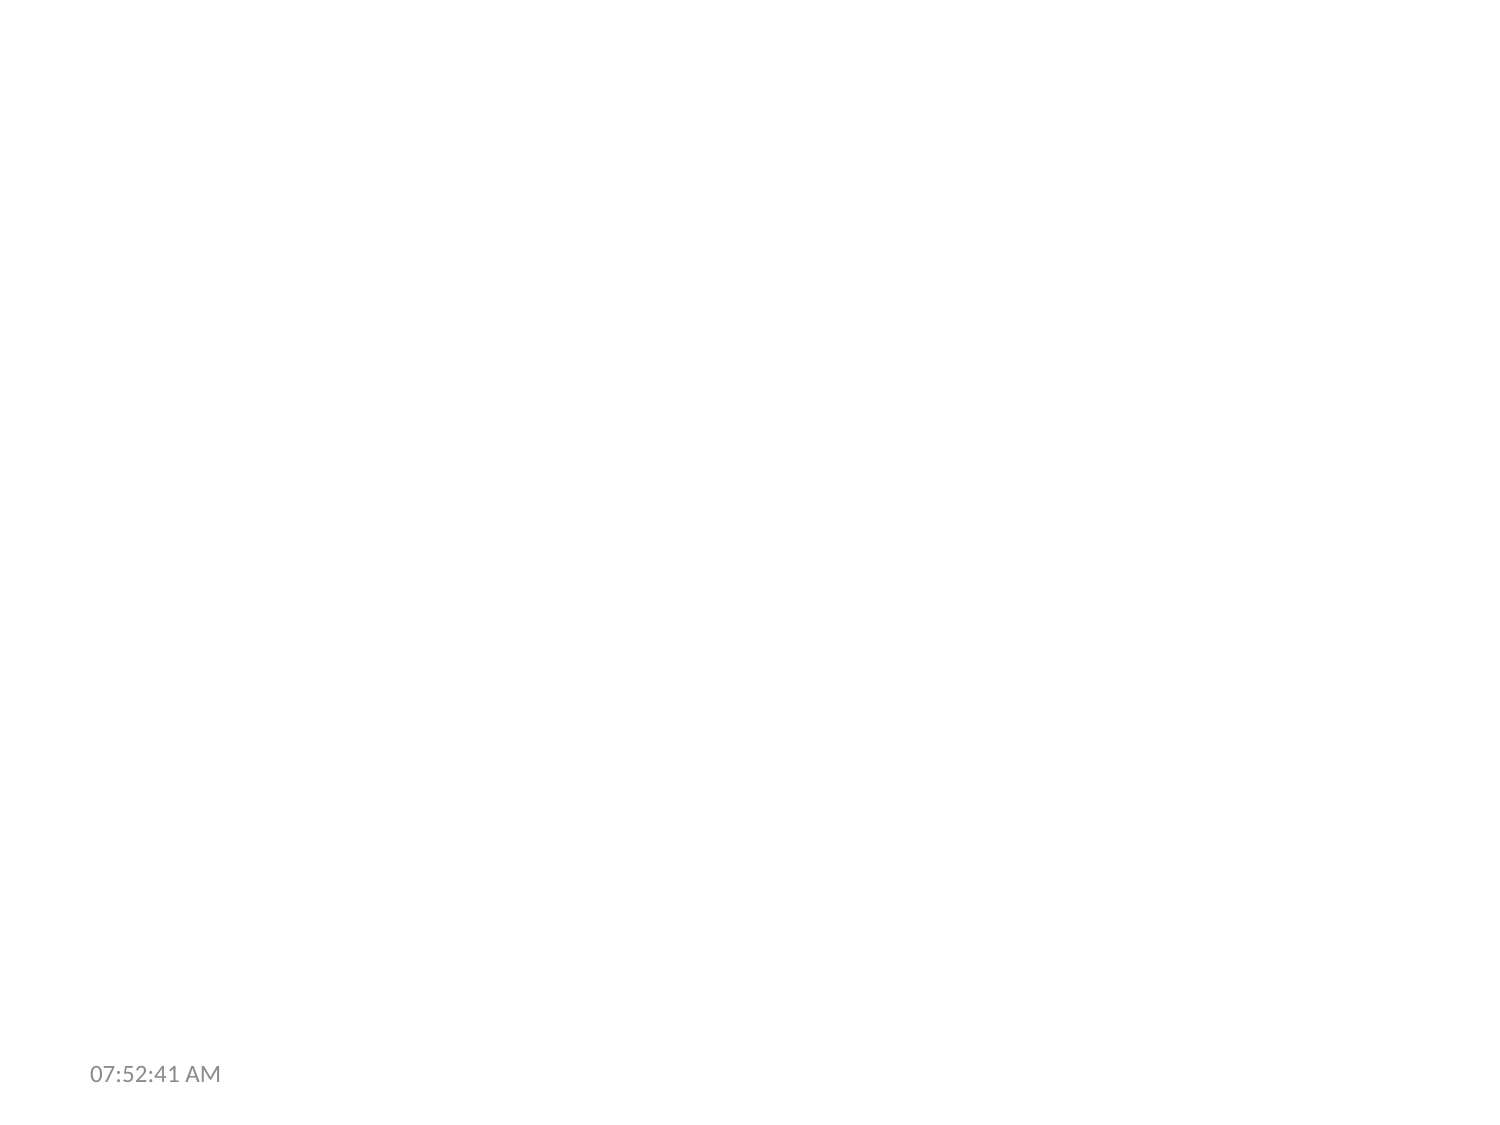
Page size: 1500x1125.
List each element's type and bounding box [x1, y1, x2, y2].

slide_number [75, 1042, 425, 1103]
